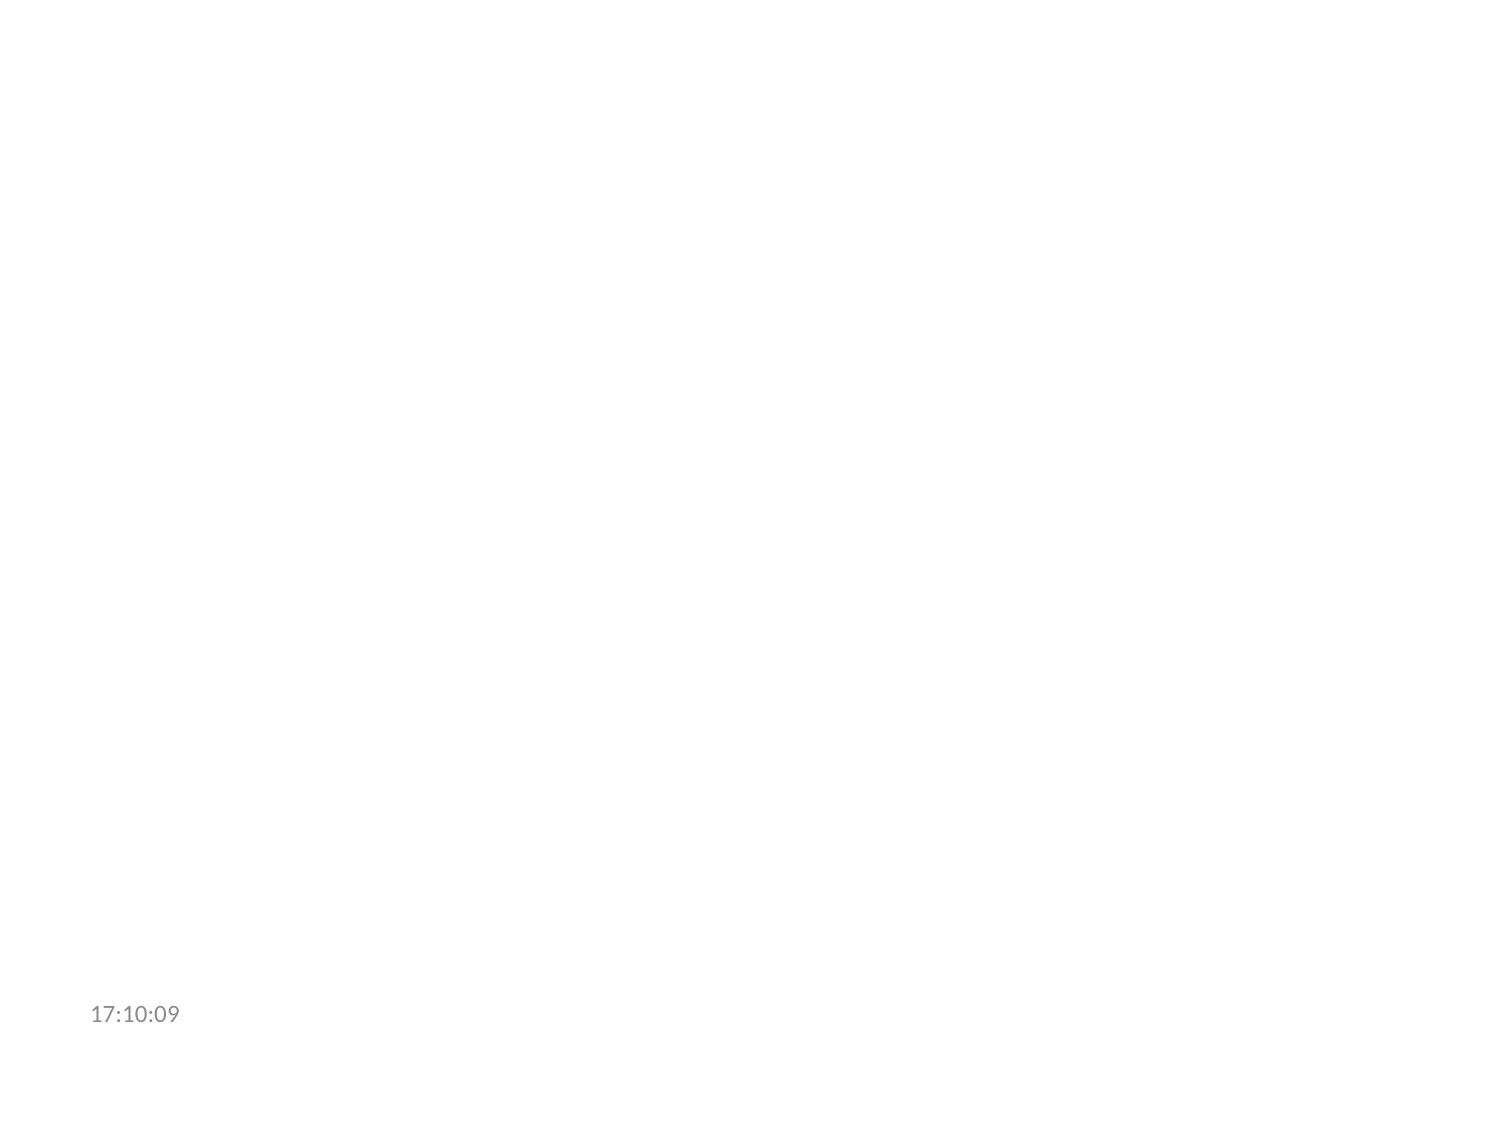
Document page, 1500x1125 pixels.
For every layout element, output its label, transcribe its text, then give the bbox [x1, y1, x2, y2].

text_box 15:35:09 [75, 982, 425, 1043]
